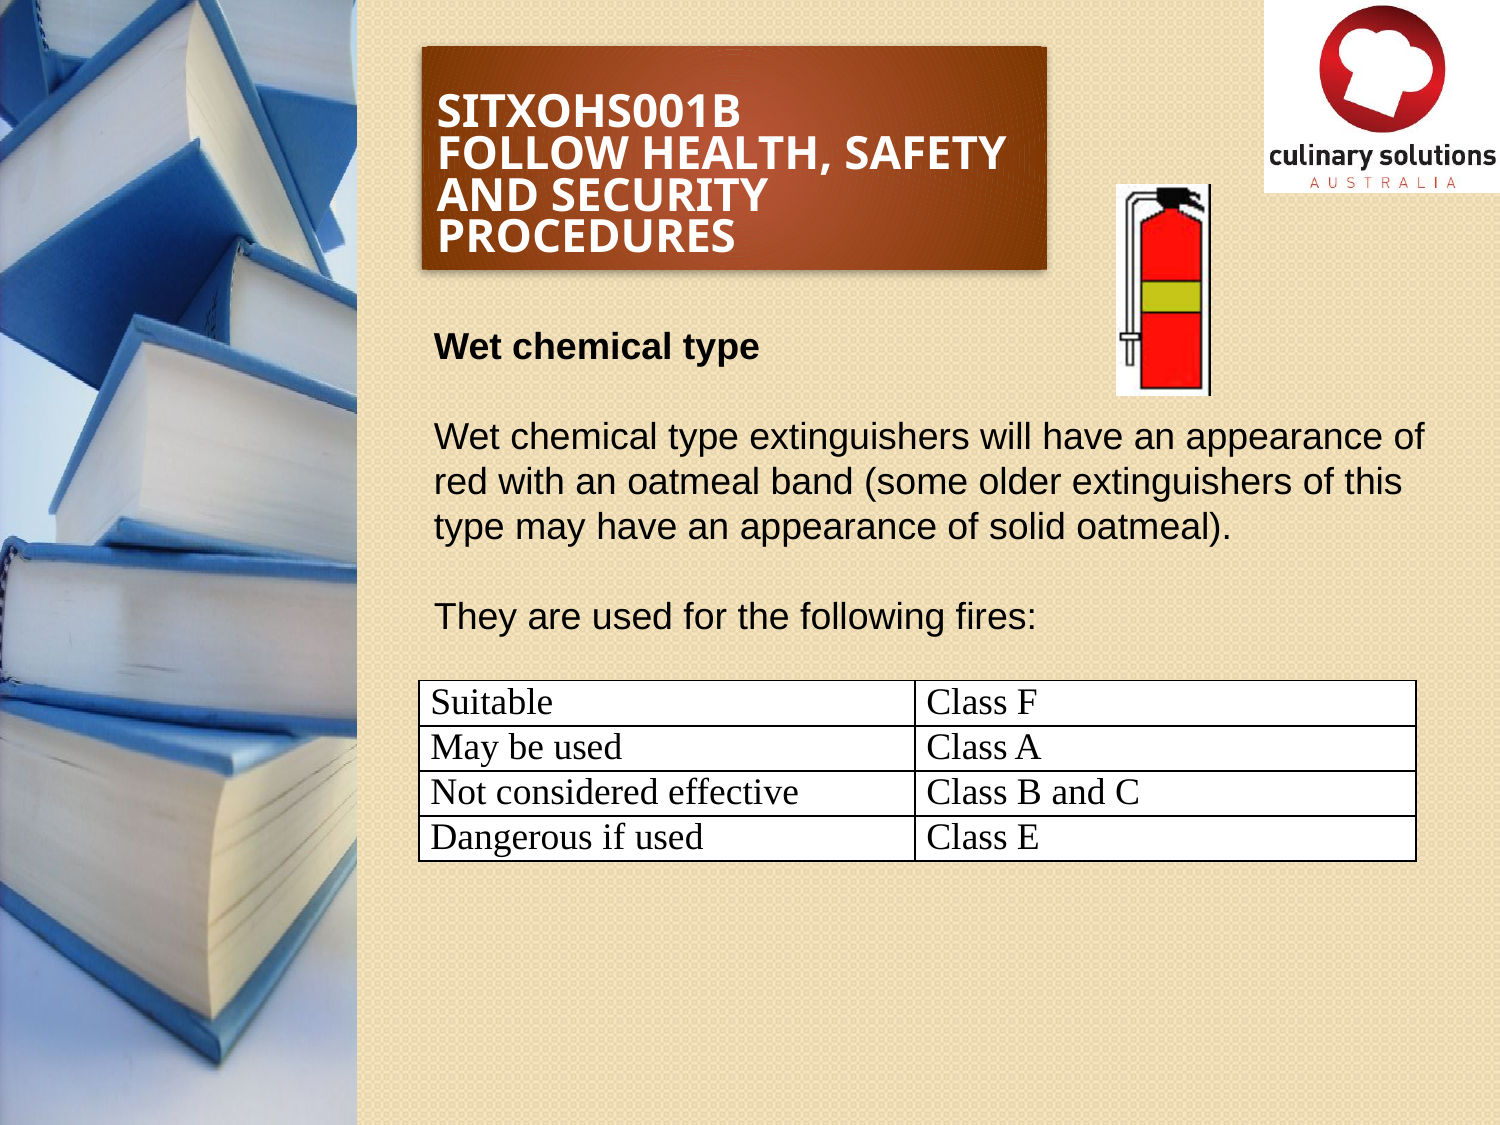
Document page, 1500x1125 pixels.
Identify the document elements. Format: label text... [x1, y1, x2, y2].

table_cell Class E [916, 817, 1415, 860]
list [0, 0, 357, 1125]
table_cell Dangerous if used [420, 817, 914, 860]
picture [1115, 184, 1211, 396]
table_header Class F [916, 681, 1415, 725]
table_cell Class B and C [916, 772, 1415, 815]
picture [1263, 0, 1500, 193]
table_cell May be used [420, 727, 914, 770]
title SITXOHS001B Follow HEALTH, SAFETY AND SECURITY PROCEDURES [421, 46, 1047, 270]
text_box Wet chemical type Wet chemical type extinguishers will have an appearance of red with an oatmeal band (some older extinguishers of this type may have an appearance of solid oatmeal). They are used for the following fires: [419, 314, 1459, 690]
table_header Suitable [420, 681, 914, 725]
table_cell Class A [916, 727, 1415, 770]
table_cell Not considered effective [420, 772, 914, 815]
